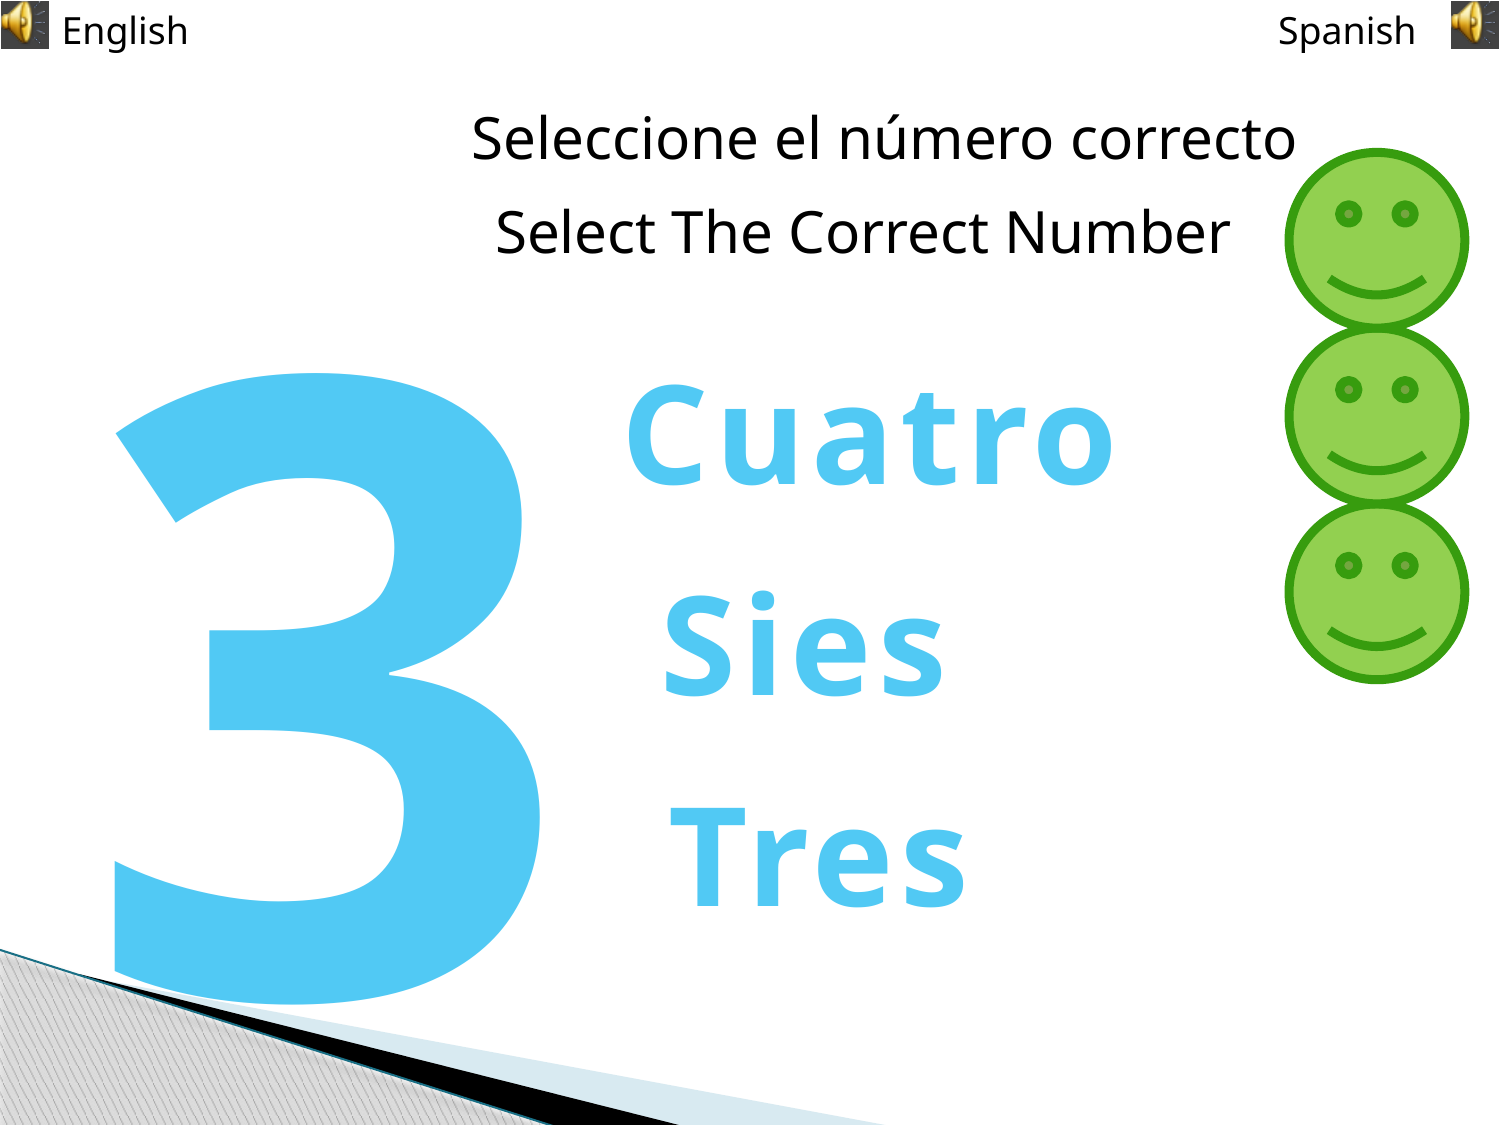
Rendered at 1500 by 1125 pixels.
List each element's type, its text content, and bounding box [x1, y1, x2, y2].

text_box Seleccione el número correcto [457, 93, 1348, 179]
text_box 3 [67, 128, 590, 1125]
text_box English [51, 0, 340, 60]
text_box [1284, 147, 1470, 333]
picture [0, 0, 51, 51]
text_box Spanish [1113, 0, 1449, 60]
text_box [1284, 328, 1470, 509]
text_box Select The Correct Number [480, 187, 1300, 273]
text_box [1284, 504, 1470, 685]
picture [1449, 0, 1500, 51]
text_box Sies [645, 550, 962, 731]
text_box Tres [653, 761, 985, 942]
text_box Cuatro [606, 339, 1134, 520]
